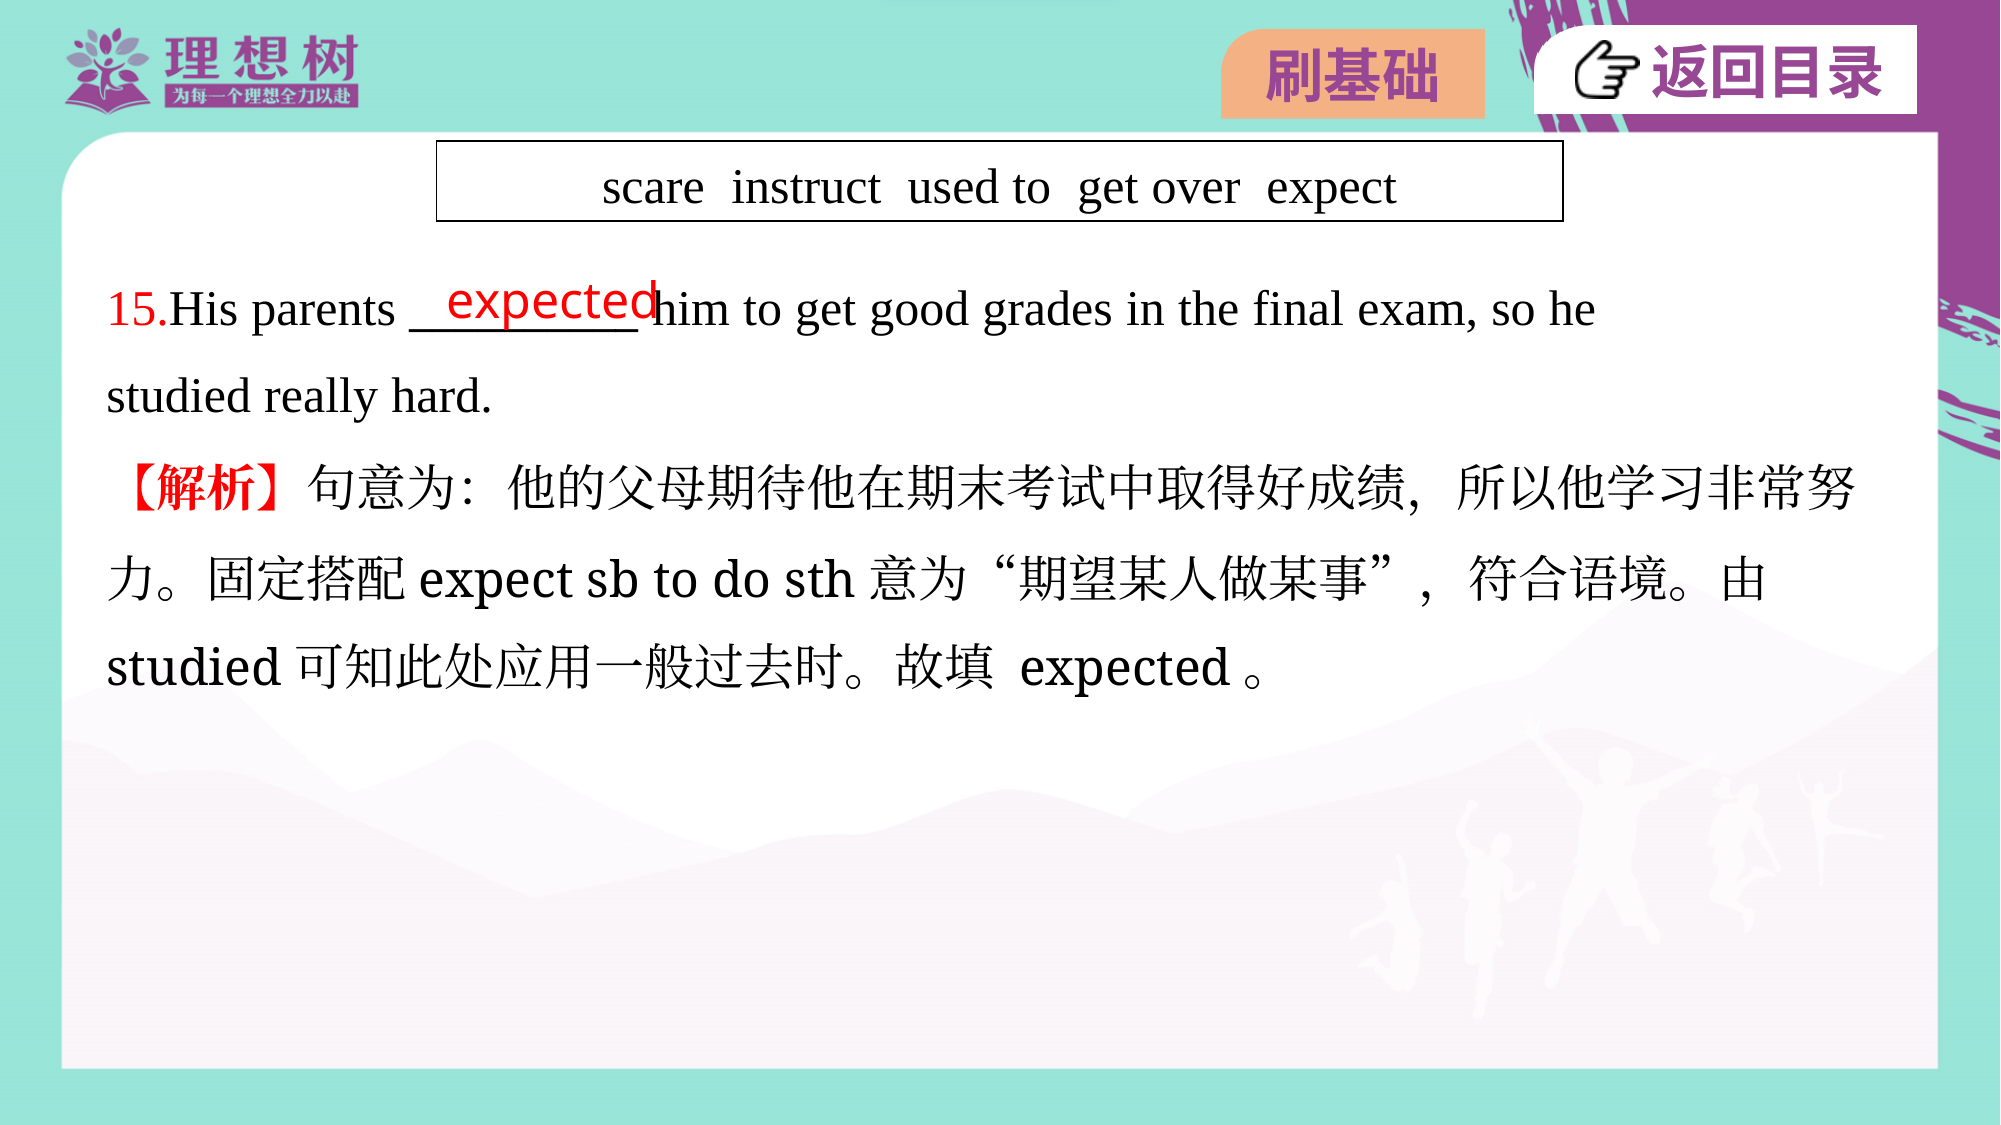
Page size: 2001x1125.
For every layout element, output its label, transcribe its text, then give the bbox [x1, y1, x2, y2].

text_box expected [435, 237, 672, 319]
text_box 15.His parents __________ him to get good grades in the final exam, so he studied really hard. [106, 243, 1895, 414]
table_header scare instruct used to get over expect [437, 142, 1562, 220]
text_box 【解析】句意为：他的父母期待他在期末考试中取得好成绩，所以他学习非常努 力。固定搭配expect sb to do sth意为“期望某人做某事”，符合语境。由 studied可知此处应用一般过去时。故填 expected。 [106, 424, 1895, 686]
picture [0, 0, 2000, 1125]
